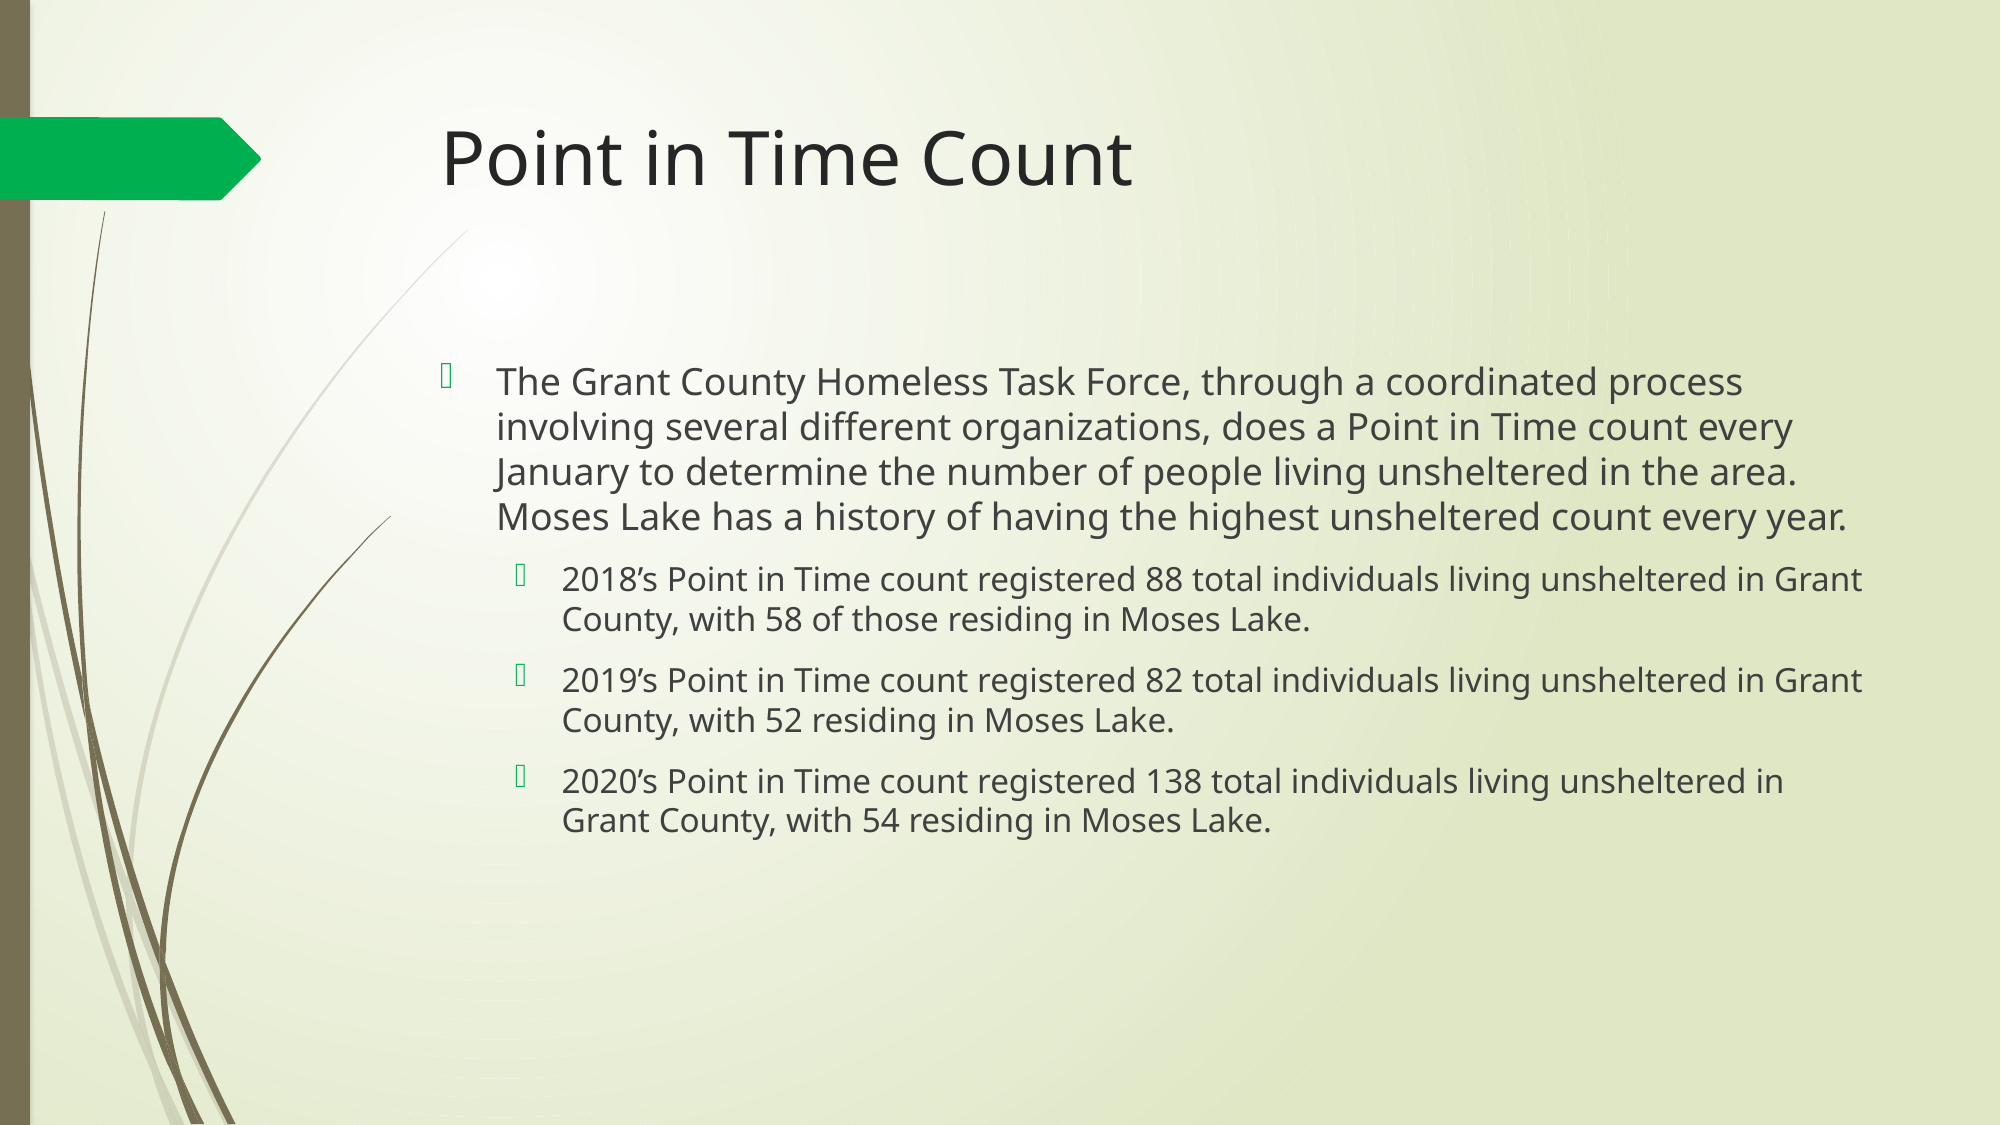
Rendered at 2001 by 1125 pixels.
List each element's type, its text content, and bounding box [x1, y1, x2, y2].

title Point in Time Count [425, 102, 1888, 313]
list The Grant County Homeless Task Force, through a coordinated process involving several different organizations, does a Point in Time count every January to determine the number of people living unsheltered in the area. Moses Lake has a history of having the highest unsheltered count every year. 2018’s Point in Time count registered 88 total individuals living unsheltered in Grant County, with 58 of those residing in Moses Lake. 2019’s Point in Time count registered 82 total individuals living unsheltered in Grant County, with 52 residing in Moses Lake. 2020’s Point in Time count registered 138 total individuals living unsheltered in Grant County, with 54 residing in Moses Lake. [424, 350, 1888, 970]
